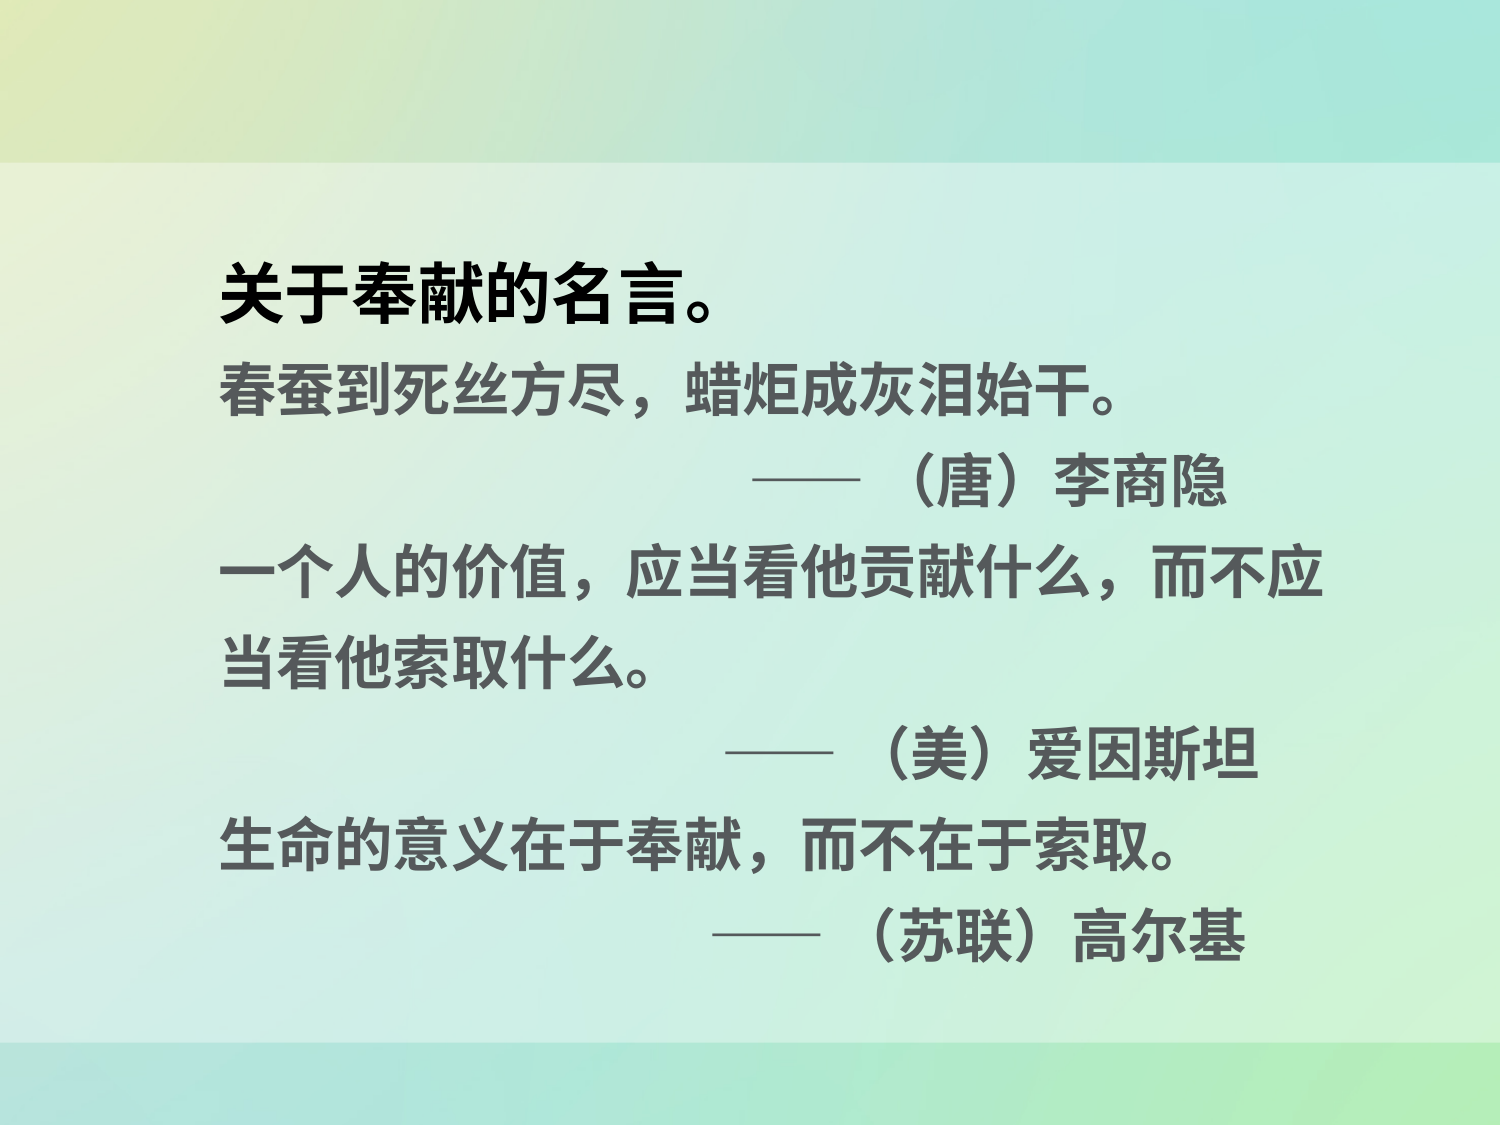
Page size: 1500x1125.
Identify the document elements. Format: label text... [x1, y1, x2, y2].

picture [0, 0, 1500, 162]
picture [0, 1043, 1500, 1125]
text_box 关于奉献的名言。 春蚕到死丝方尽，蜡炬成灰泪始干。 ——（唐）李商隐 一个人的价值，应当看他贡献什么，而不应当看他索取什么。 ——（美）爱因斯坦 生命的意义在于奉献，而不在于索取。 ——（苏联）高尔基 [203, 220, 1376, 977]
